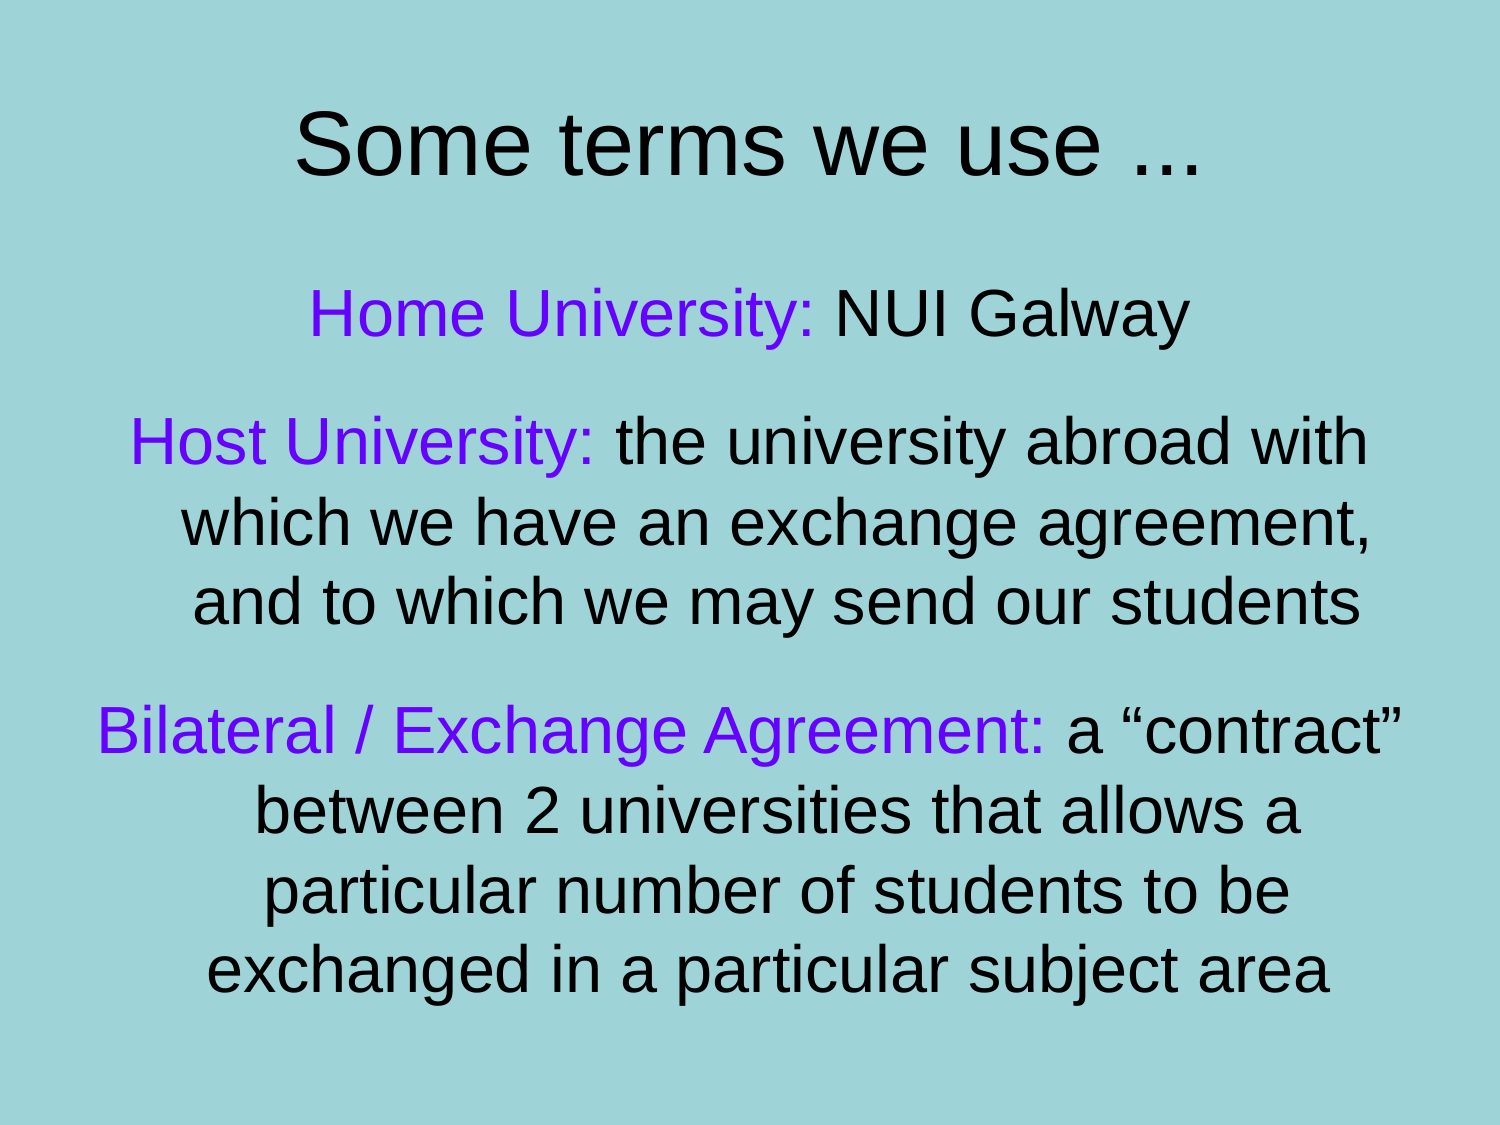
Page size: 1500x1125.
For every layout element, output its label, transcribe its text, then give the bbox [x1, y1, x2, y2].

title Some terms we use ... [74, 44, 1426, 233]
list Home University: NUI Galway Host University: the university abroad with which we have an exchange agreement, and to which we may send our students Bilateral / Exchange Agreement: a “contract” between 2 universities that allows a particular number of students to be exchanged in a particular subject area [74, 262, 1426, 1006]
